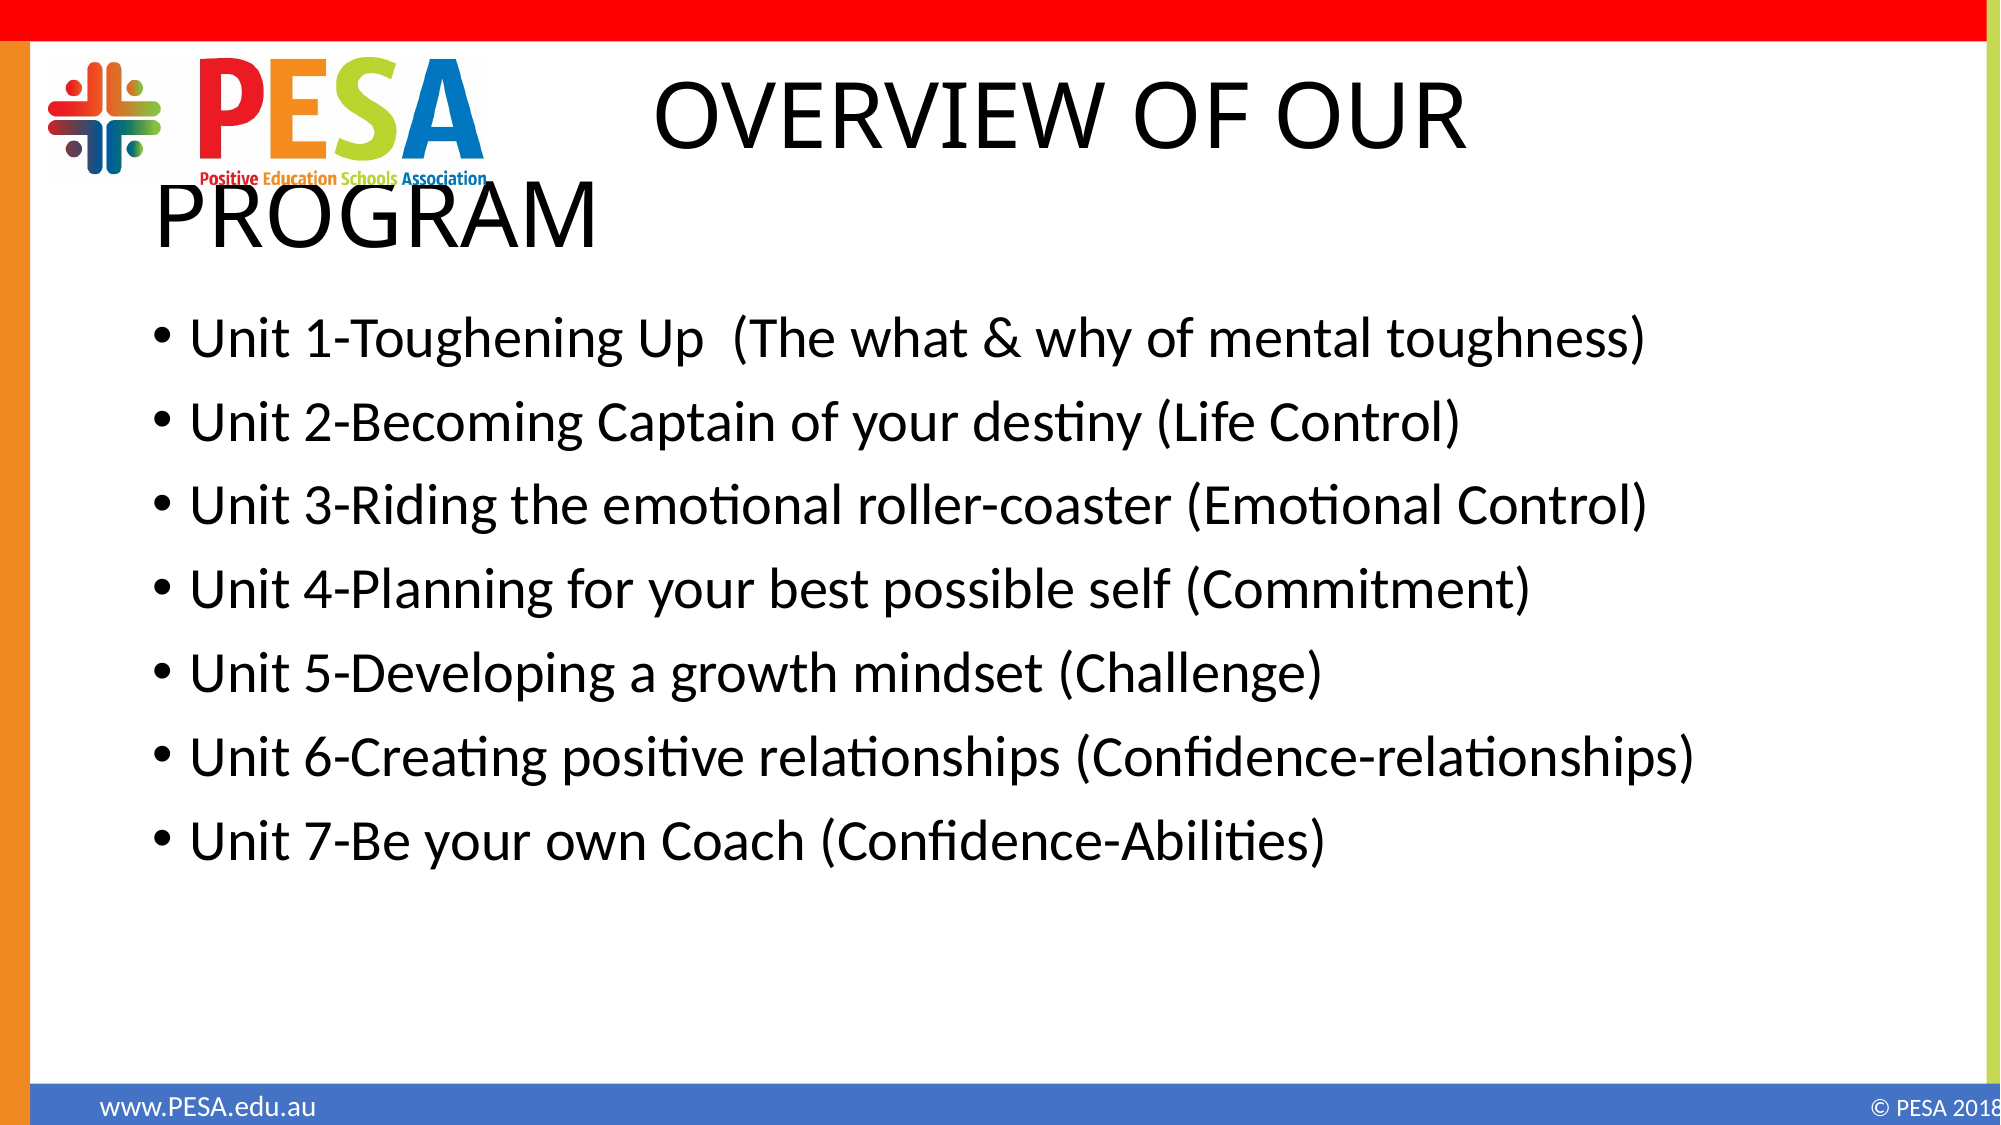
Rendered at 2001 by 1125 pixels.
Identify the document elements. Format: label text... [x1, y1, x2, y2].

text_box [0, 40, 31, 1125]
picture [48, 57, 486, 185]
list Unit 1-Toughening Up (The what & why of mental toughness) Unit 2-Becoming Captain of your destiny (Life Control) Unit 3-Riding the emotional roller-coaster (Emotional Control) Unit 4-Planning for your best possible self (Commitment) Unit 5-Developing a growth mindset (Challenge) Unit 6-Creating positive relationships (Confidence-relationships) Unit 7-Be your own Coach (Confidence-Abilities) [137, 299, 1863, 1014]
text_box [0, 0, 1986, 42]
text_box [1986, 0, 2000, 1083]
title OVERVIEW OF OUR PROGRAM [137, 59, 1863, 278]
text_box www.PESA.edu.au © PESA 2018 [31, 1083, 2000, 1125]
